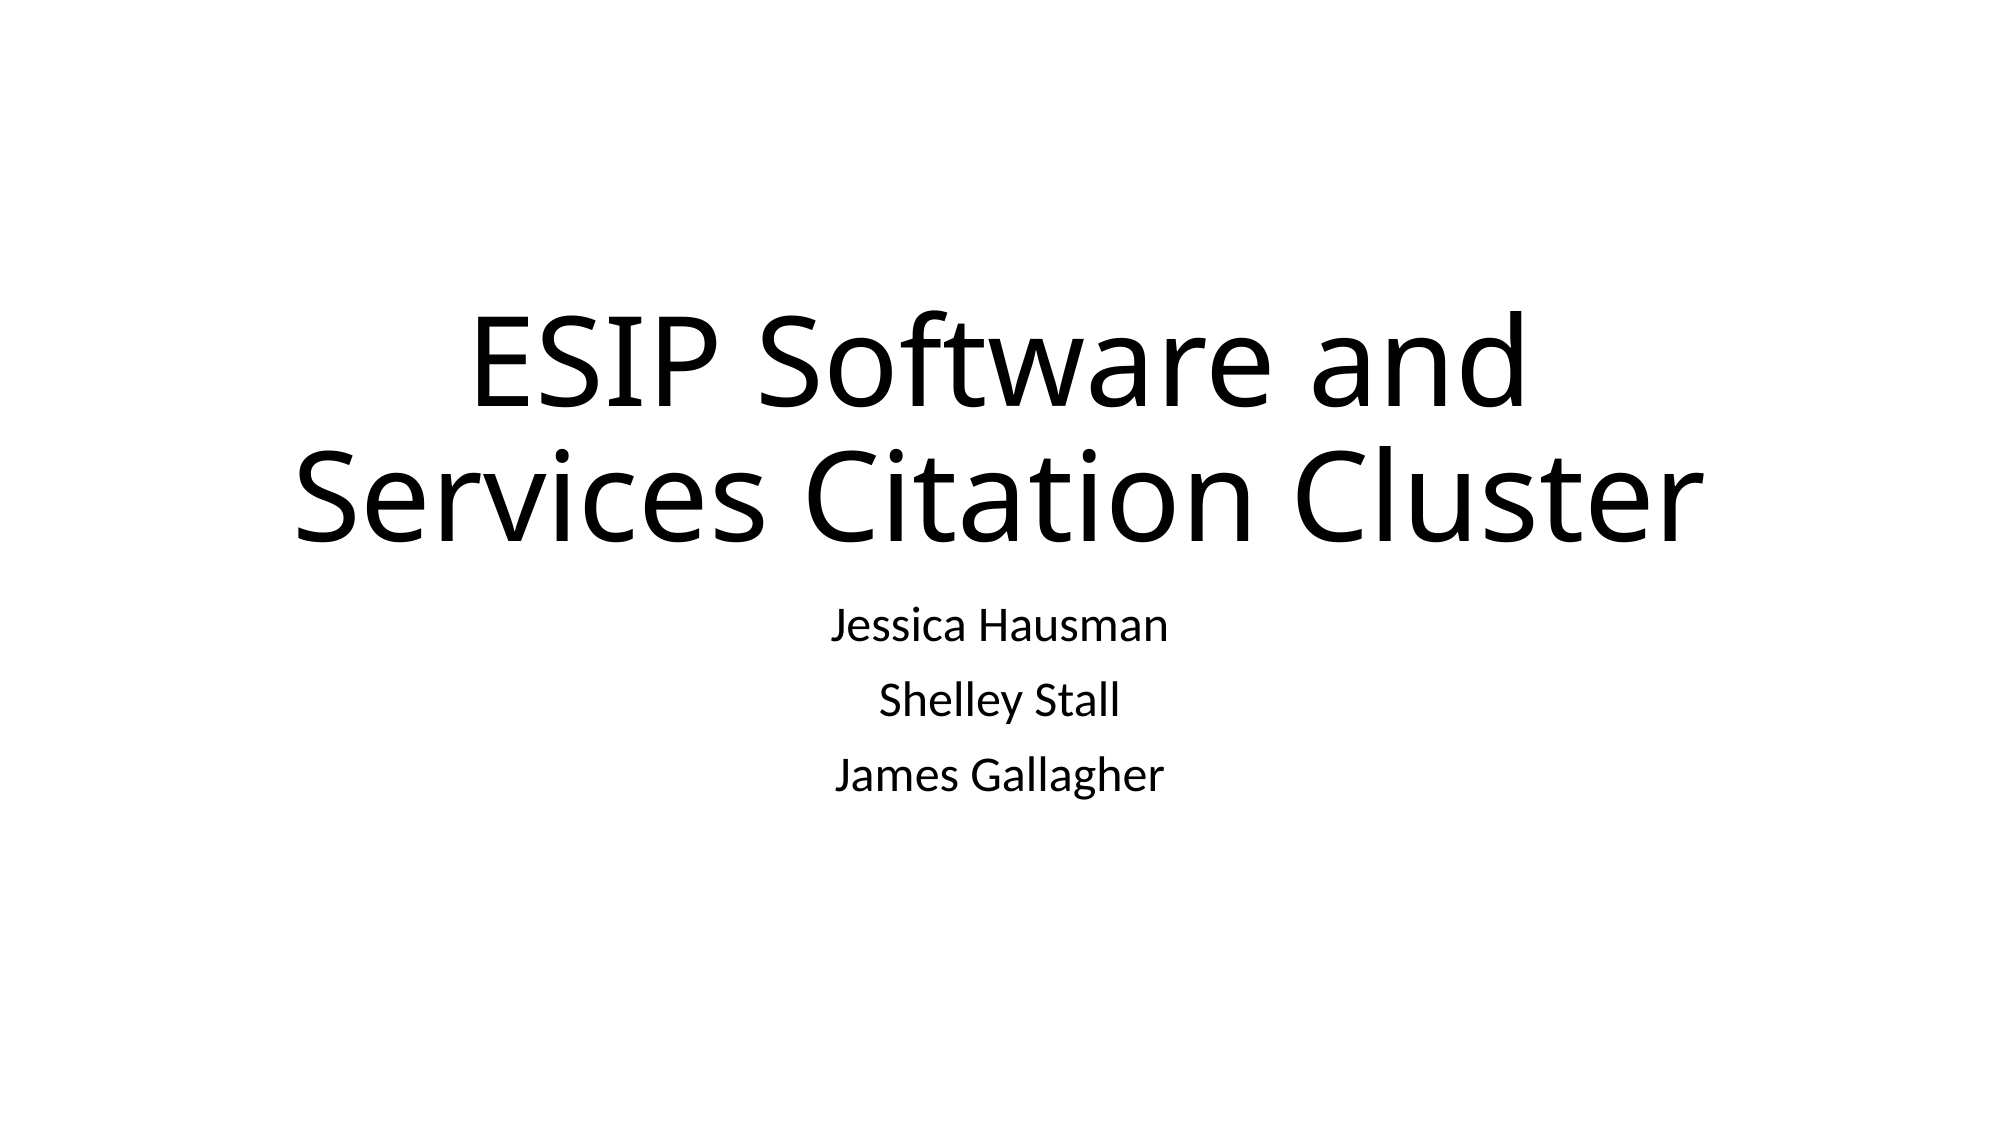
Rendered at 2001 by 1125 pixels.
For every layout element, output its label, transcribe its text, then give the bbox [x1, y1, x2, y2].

subtitle Jessica Hausman Shelley Stall James Gallagher [249, 590, 1750, 863]
title ESIP Software and Services Citation Cluster [249, 184, 1750, 576]
